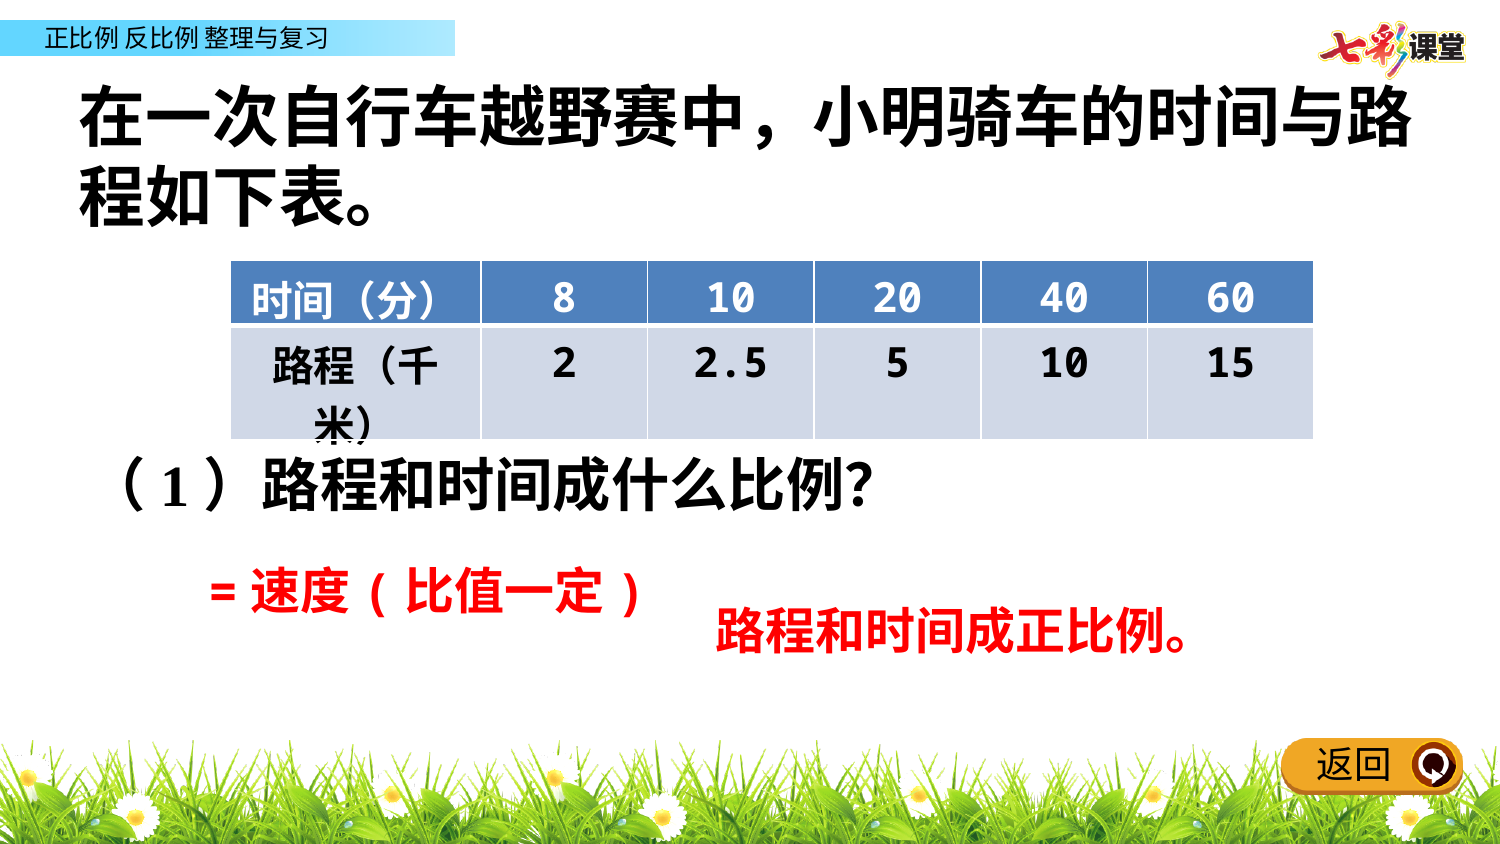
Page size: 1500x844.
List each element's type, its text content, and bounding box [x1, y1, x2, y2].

text_box 在一次自行车越野赛中，小明骑车的时间与路 程如下表。 [64, 67, 1429, 243]
picture [0, 740, 1500, 844]
table_cell 15 [1148, 328, 1313, 439]
picture [1316, 20, 1468, 80]
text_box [1281, 733, 1464, 795]
table_header 时间（分） [231, 261, 480, 323]
table_header 20 [815, 261, 980, 323]
table_cell 2 [482, 328, 647, 439]
table_cell 10 [982, 328, 1147, 439]
text_box （1）路程和时间成什么比例？ [29, 406, 1483, 526]
table_header 40 [982, 261, 1147, 323]
table_cell 5 [815, 328, 980, 439]
table_cell 路程（千米） [231, 328, 480, 439]
table_header 10 [648, 261, 813, 323]
table_header 8 [482, 261, 647, 323]
text_box 路程和时间成正比例。 [656, 562, 1319, 668]
table_cell 2.5 [648, 328, 813, 439]
table_header 60 [1148, 261, 1313, 323]
